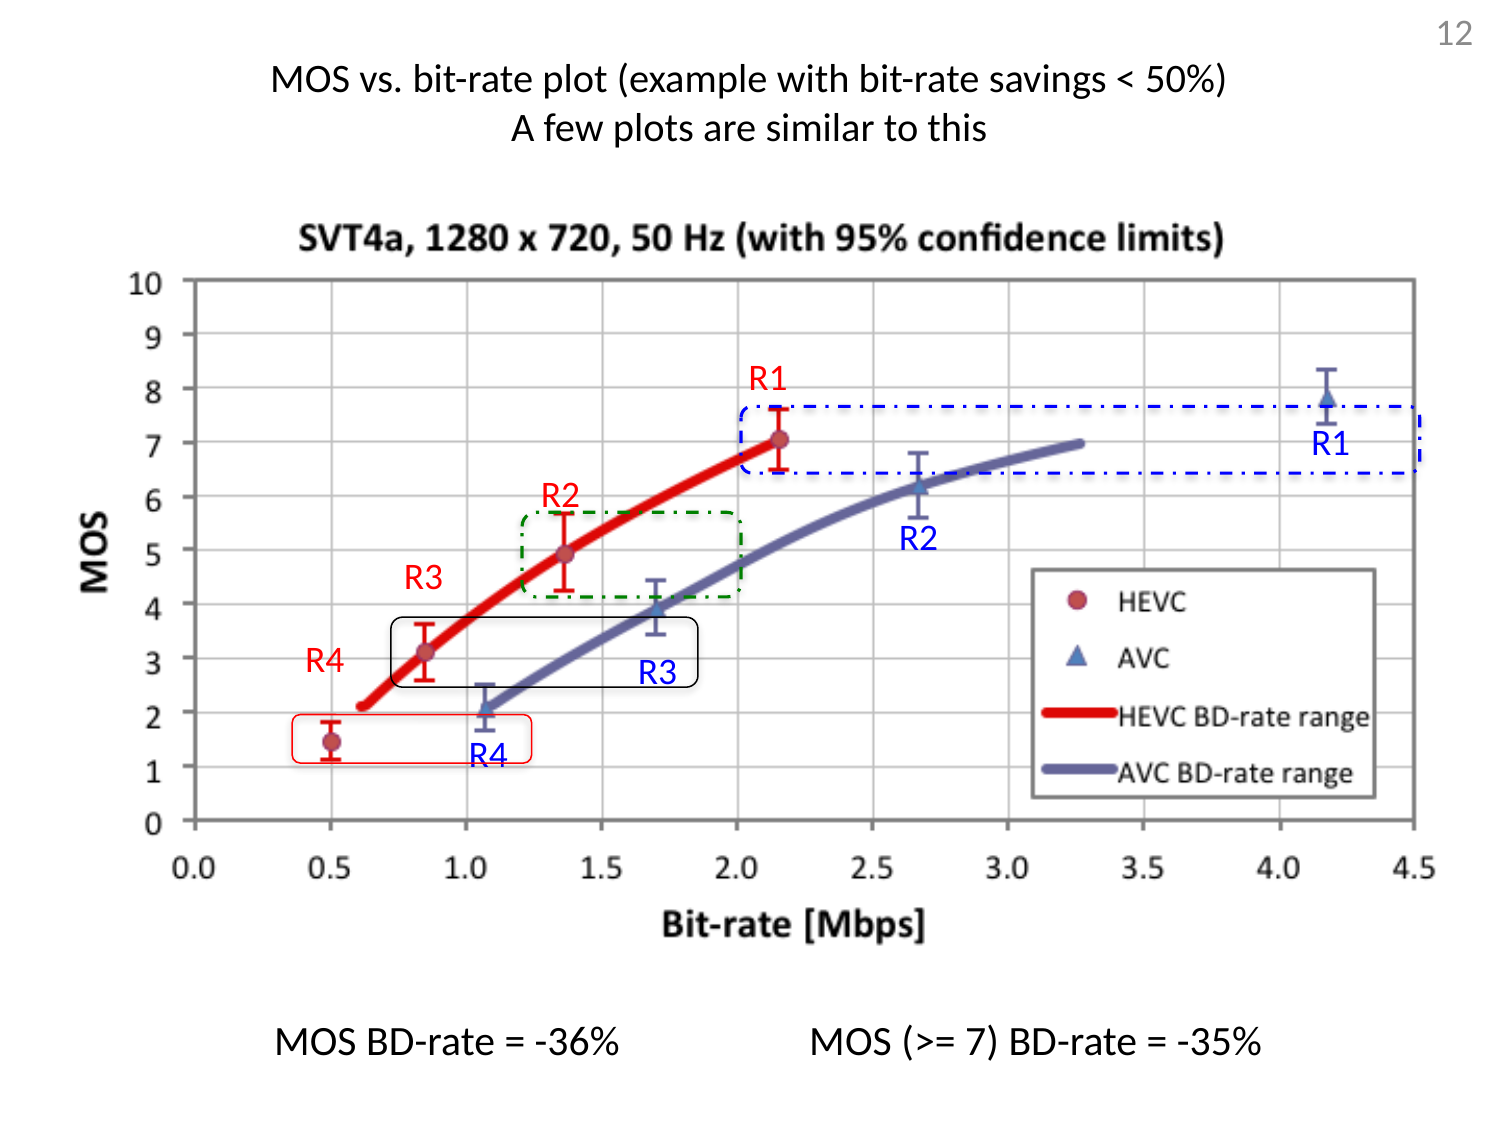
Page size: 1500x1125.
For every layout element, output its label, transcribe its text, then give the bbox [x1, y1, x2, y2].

text_box MOS vs. bit-rate plot (example with bit-rate savings < 50%) A few plots are similar to this [26, 45, 1473, 158]
picture [0, 172, 1500, 951]
slide_number 12 [1374, 0, 1489, 60]
text_box MOS BD-rate = -36% MOS (>= 7) BD-rate = -35% [259, 1006, 1278, 1071]
